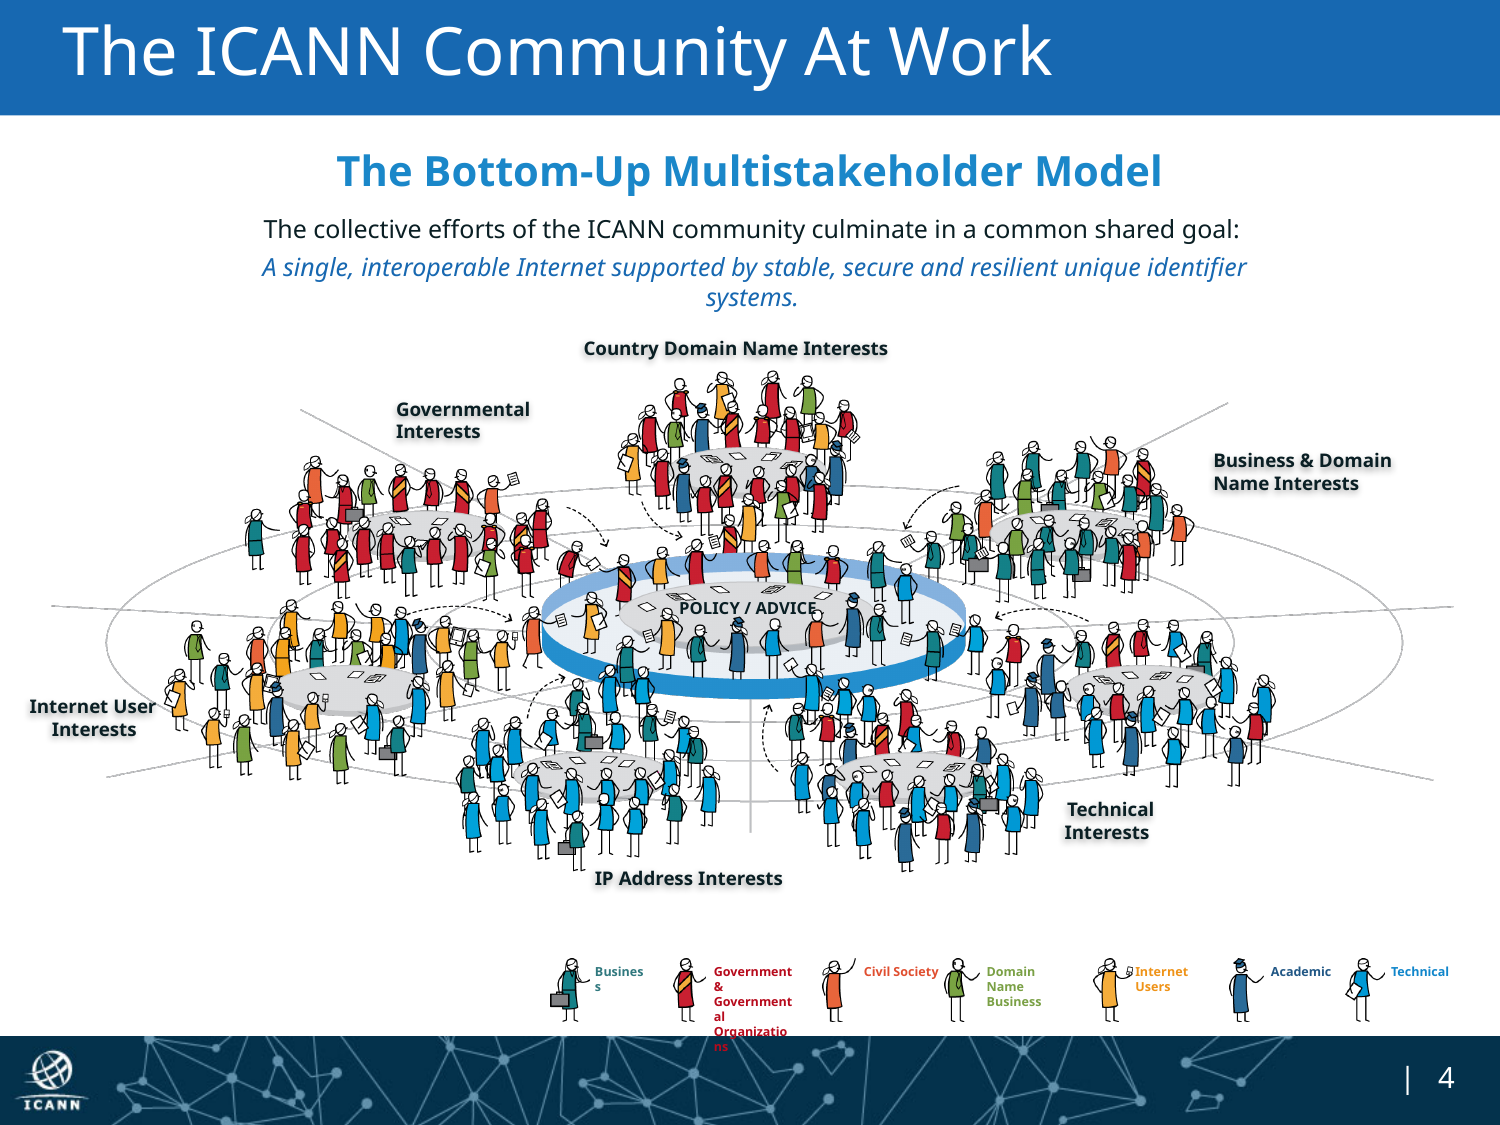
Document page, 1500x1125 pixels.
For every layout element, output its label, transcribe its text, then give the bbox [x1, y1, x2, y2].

title The ICANN Community At Work [0, 0, 1500, 116]
picture [0, 1036, 1500, 1125]
text_box The collective efforts of the ICANN community culminate in a common shared goal: A single, interoperable Internet supported by stable, secure and resilient unique identifier systems. [227, 206, 1285, 320]
text_box Country Domain Name Interests [553, 321, 924, 349]
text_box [550, 956, 1486, 1022]
text_box The Bottom-Up Multistakeholder Model [0, 137, 1500, 203]
picture [0, 350, 1500, 915]
